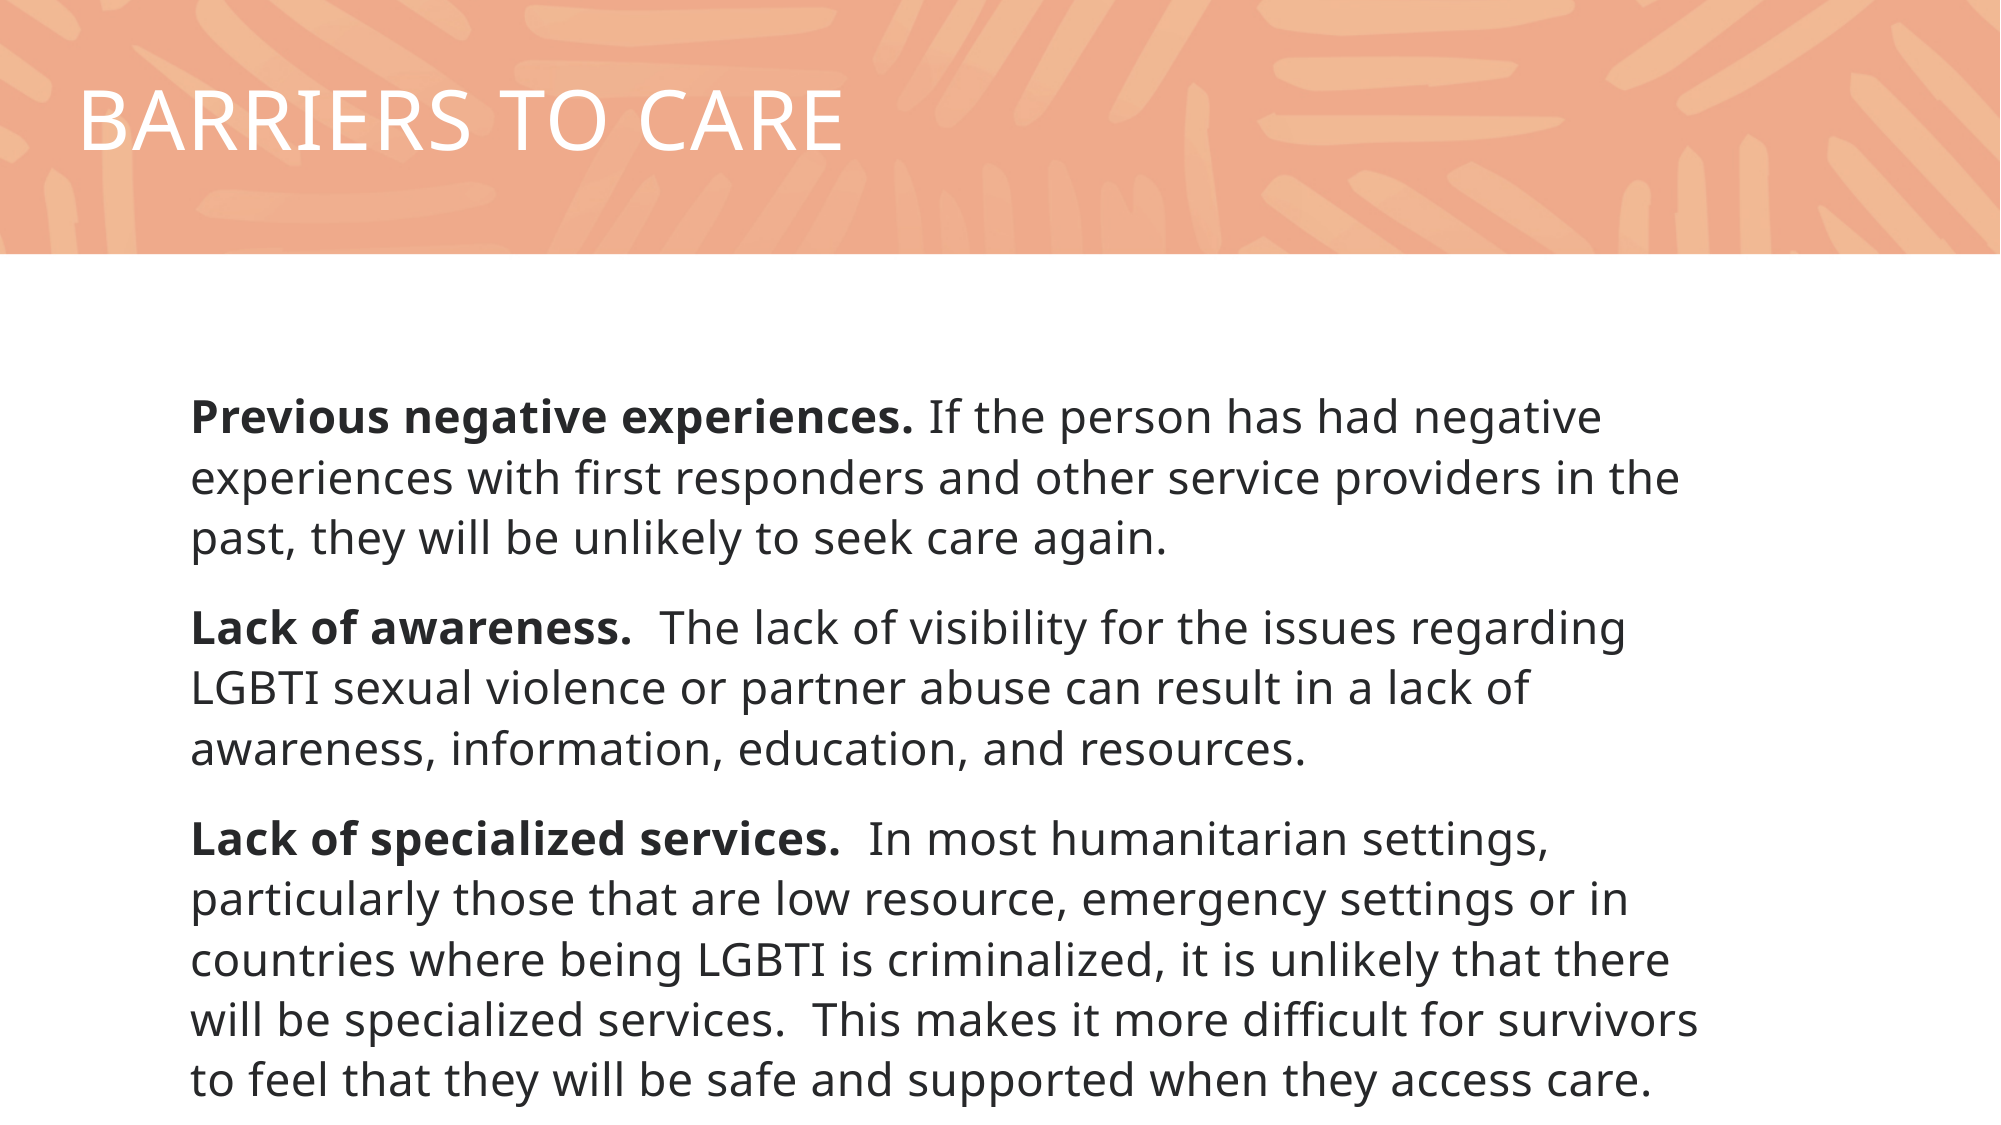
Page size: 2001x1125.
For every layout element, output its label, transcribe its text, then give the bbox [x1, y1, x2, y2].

picture [0, 0, 2000, 1125]
list Previous negative experiences. If the person has had negative experiences with first responders and other service providers in the past, they will be unlikely to seek care again. Lack of awareness. The lack of visibility for the issues regarding LGBTI sexual violence or partner abuse can result in a lack of awareness, information, education, and resources. Lack of specialized services. In most humanitarian settings, particularly those that are low resource, emergency settings or in countries where being LGBTI is criminalized, it is unlikely that there will be specialized services. This makes it more difficult for survivors to feel that they will be safe and supported when they access care. [167, 374, 1763, 1036]
title Barriers to care [61, 33, 1938, 220]
